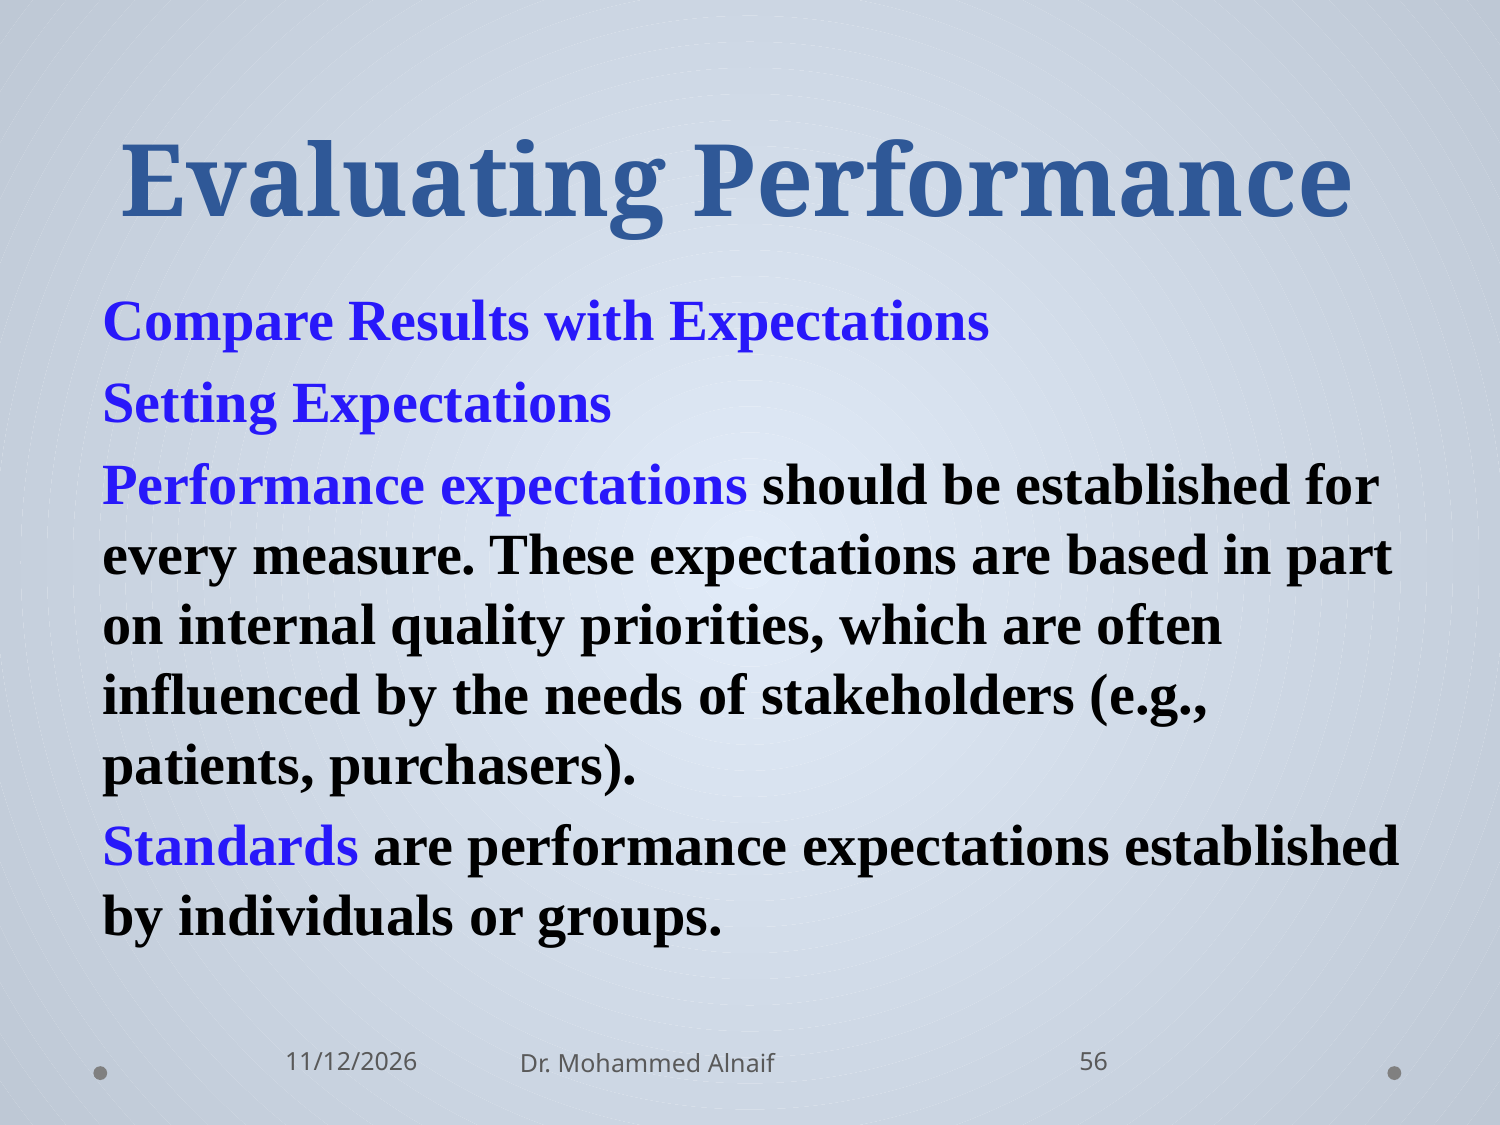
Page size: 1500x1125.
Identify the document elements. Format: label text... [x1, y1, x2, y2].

footer Dr. Mohammed Alnaif [512, 1025, 988, 1100]
title Evaluating Performance [100, 78, 1376, 244]
subtitle Compare Results with Expectations Setting Expectations Performance expectations should be established for every measure. These expectations are based in part on internal quality priorities, which are often influenced by the needs of stakeholders (e.g., patients, purchasers). Standards are performance expectations established by individuals or groups. [87, 275, 1425, 1001]
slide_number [75, 1025, 425, 1100]
slide_number 56 [1074, 1025, 1425, 1100]
